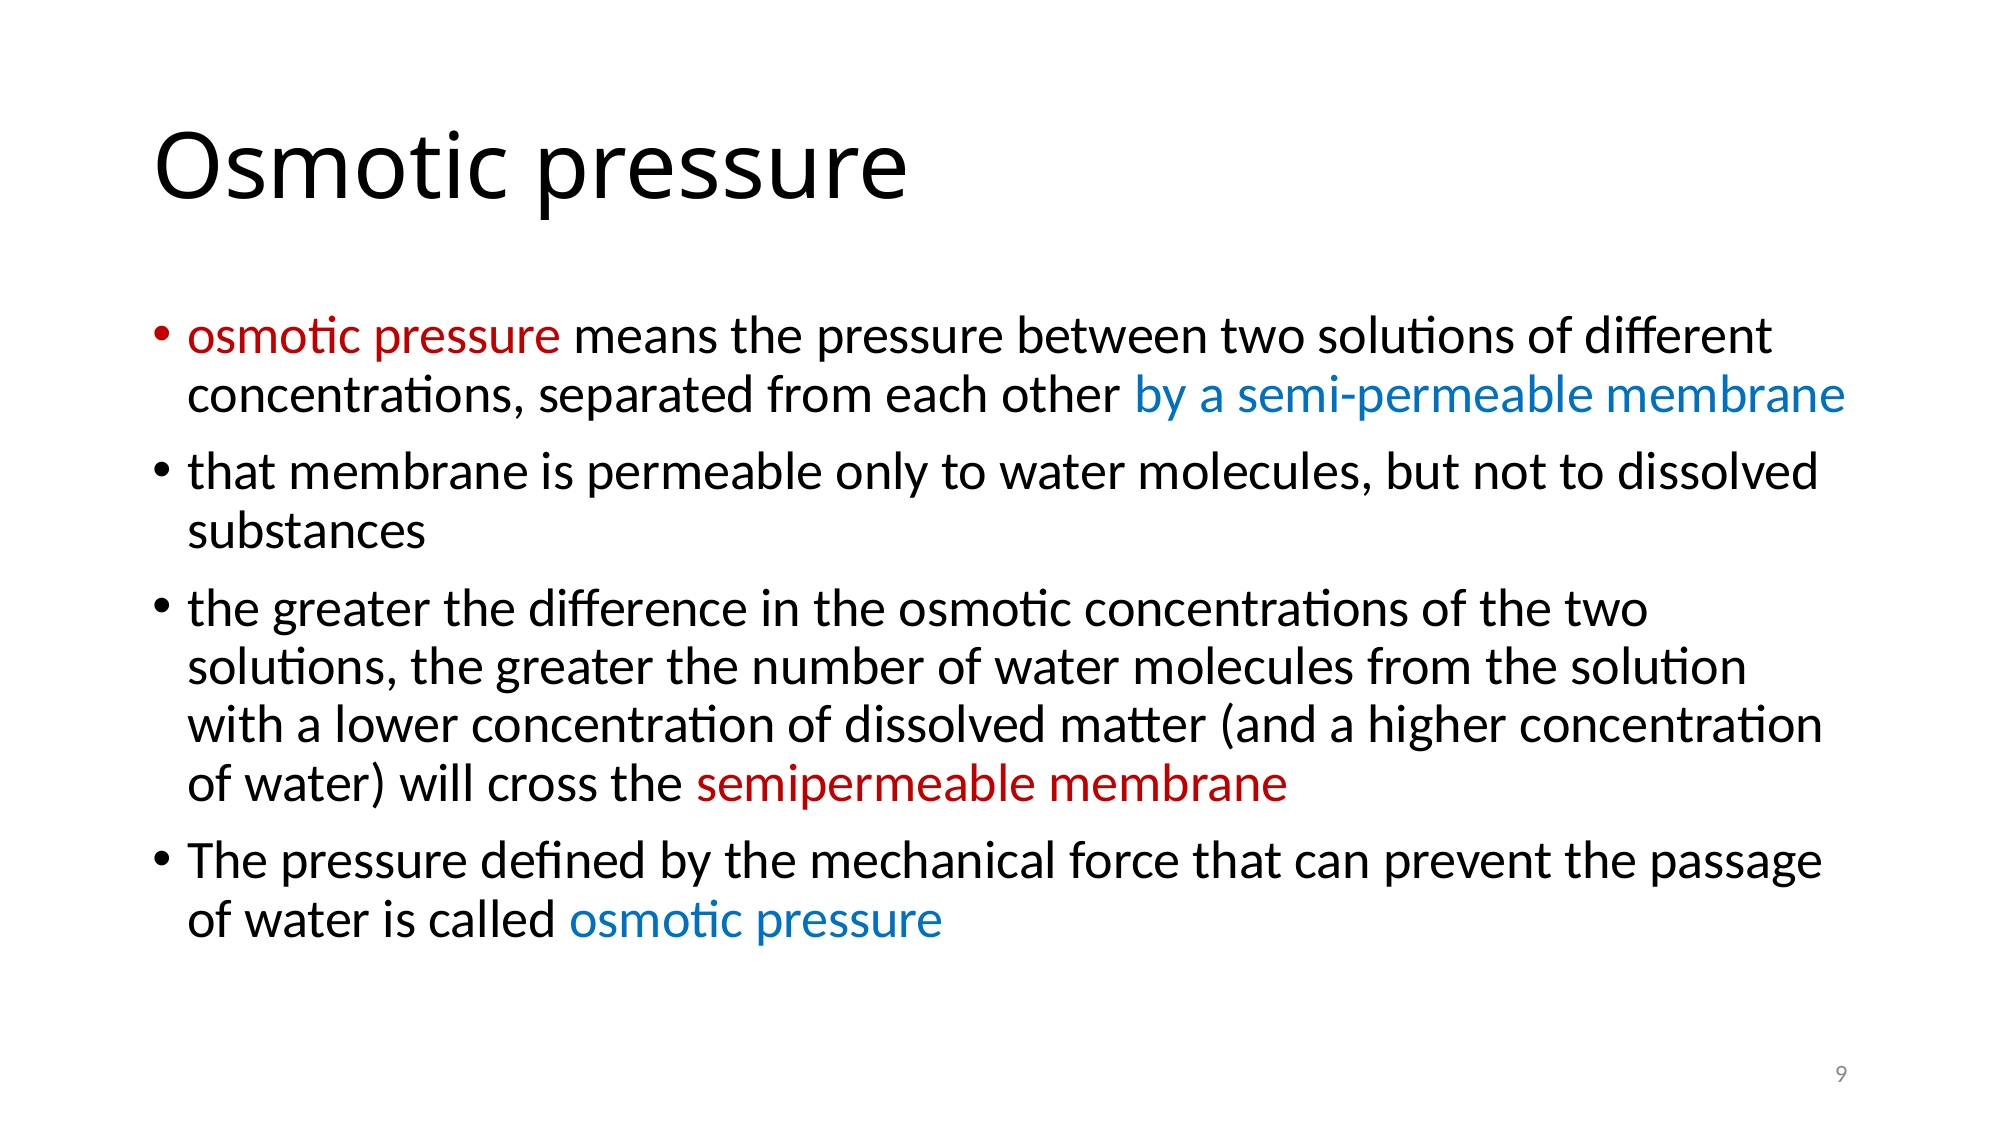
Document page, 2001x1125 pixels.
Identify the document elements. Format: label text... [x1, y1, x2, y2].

title Osmotic pressure [137, 59, 1863, 278]
slide_number 9 [1412, 1042, 1863, 1103]
list osmotic pressure means the pressure between two solutions of different concentrations, separated from each other by a semi-permeable membrane that membrane is permeable only to water molecules, but not to dissolved substances the greater the difference in the osmotic concentrations of the two solutions, the greater the number of water molecules from the solution with a lower concentration of dissolved matter (and a higher concentration of water) will cross the semipermeable membrane The pressure defined by the mechanical force that can prevent the passage of water is called osmotic pressure [137, 299, 1863, 1014]
